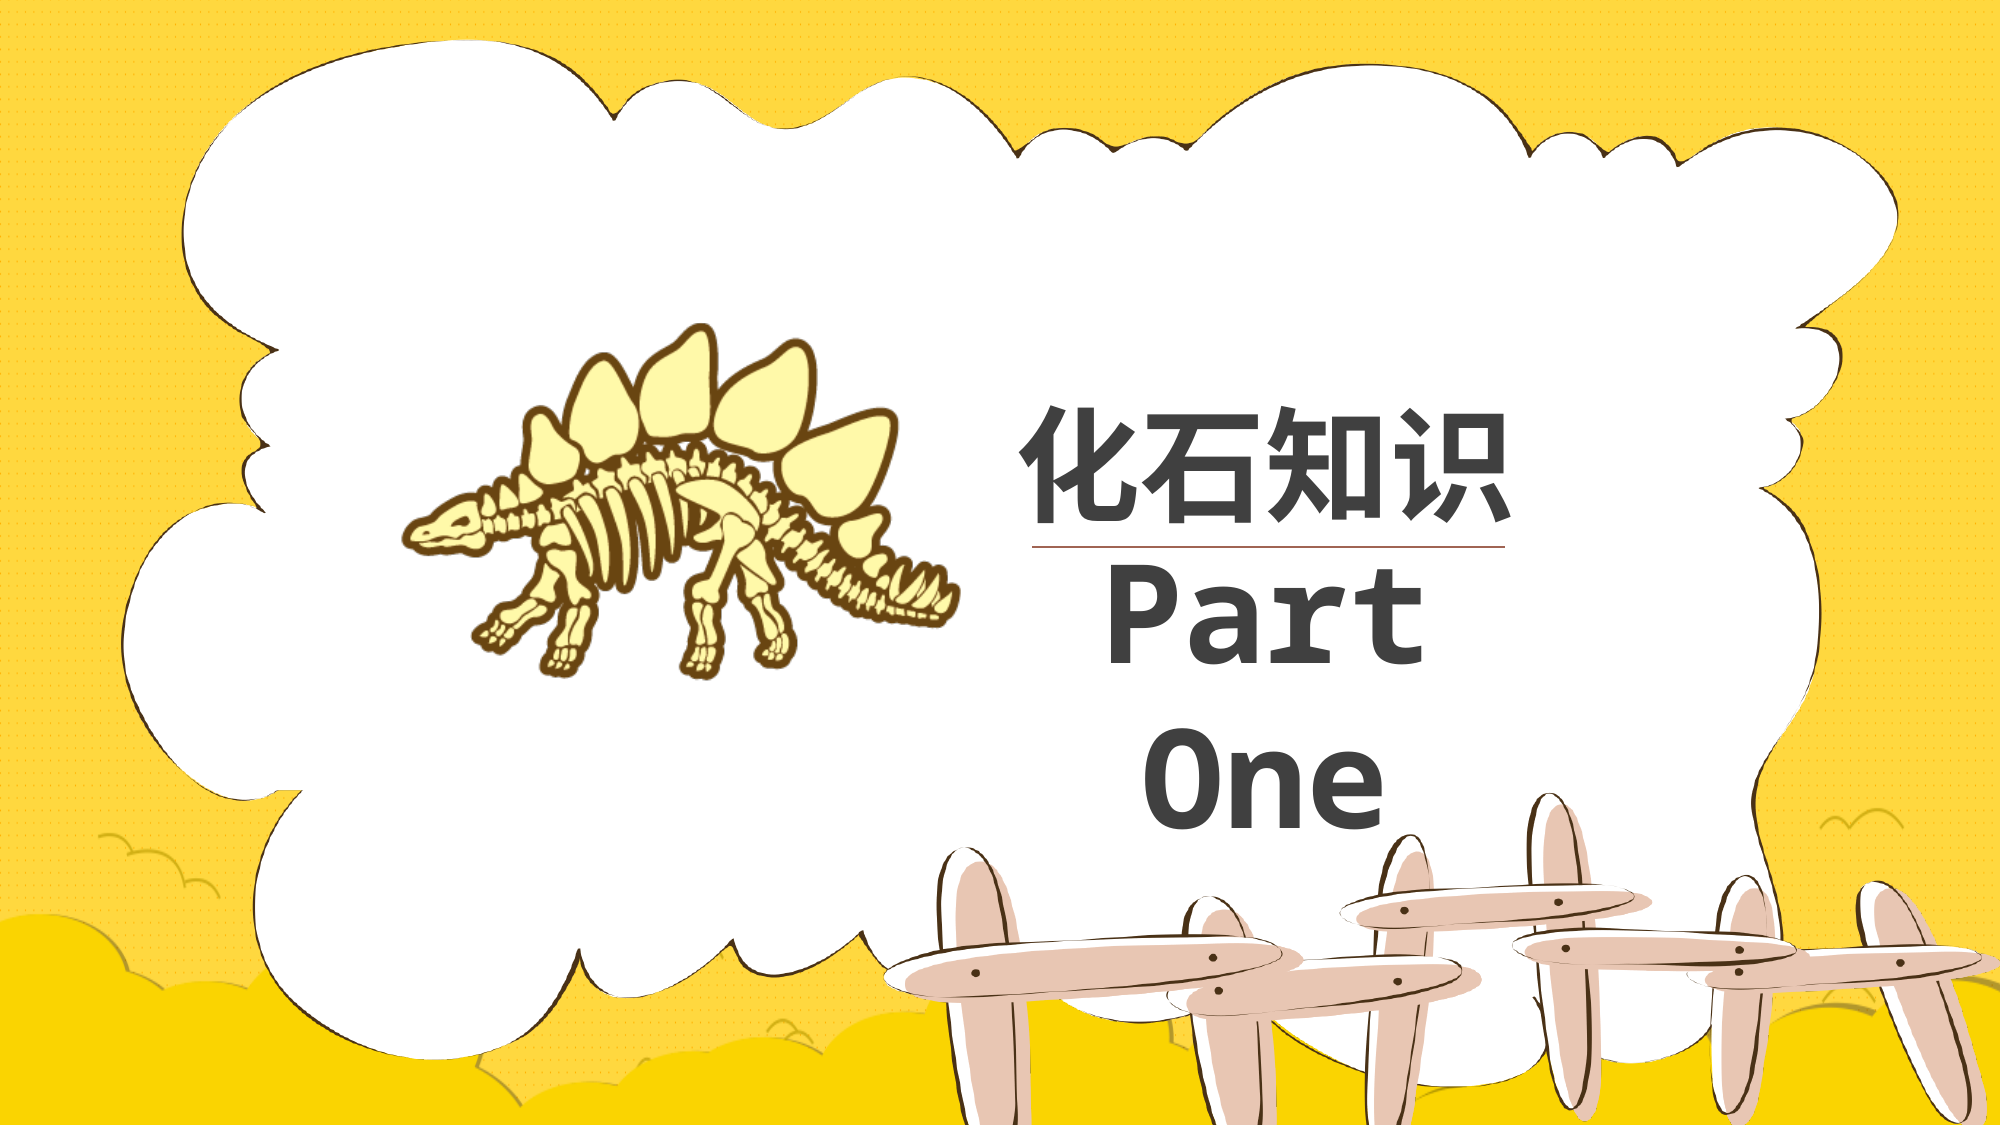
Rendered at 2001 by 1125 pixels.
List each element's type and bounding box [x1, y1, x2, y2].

text_box [925, 380, 1606, 701]
picture [0, 0, 2000, 1125]
